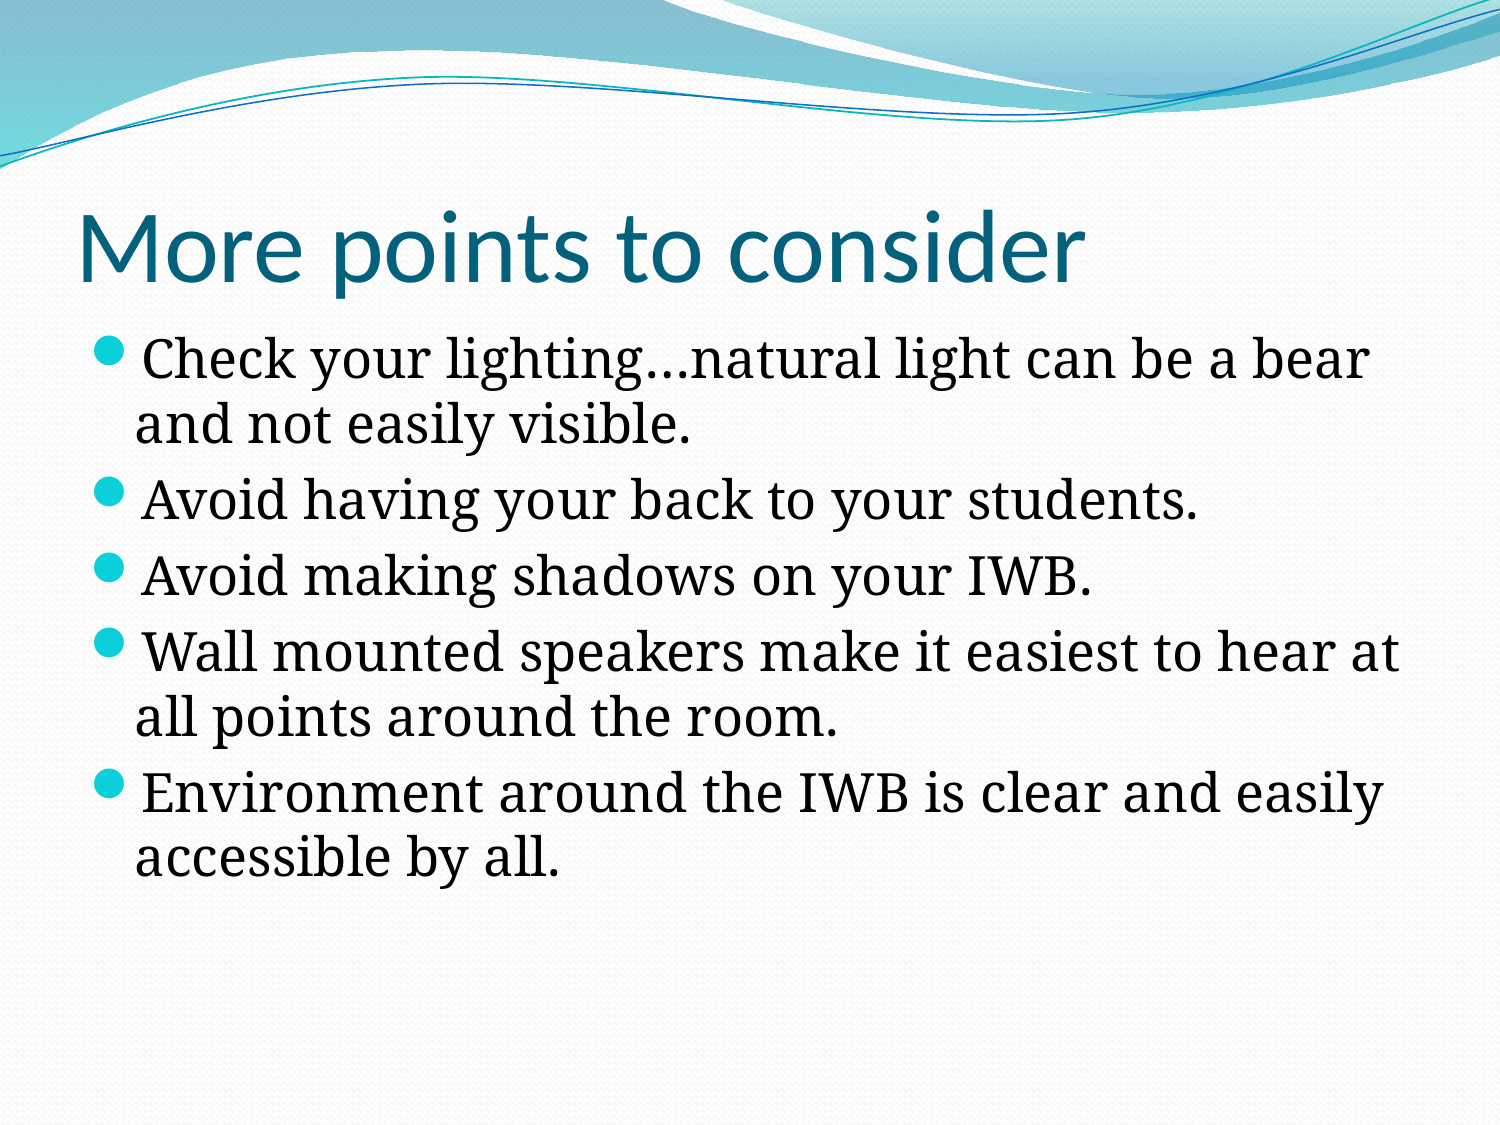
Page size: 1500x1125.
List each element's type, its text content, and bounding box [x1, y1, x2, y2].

title More points to consider [75, 115, 1425, 303]
list Check your lighting…natural light can be a bear and not easily visible. Avoid having your back to your students. Avoid making shadows on your IWB. Wall mounted speakers make it easiest to hear at all points around the room. Environment around the IWB is clear and easily accessible by all. [75, 317, 1425, 1038]
